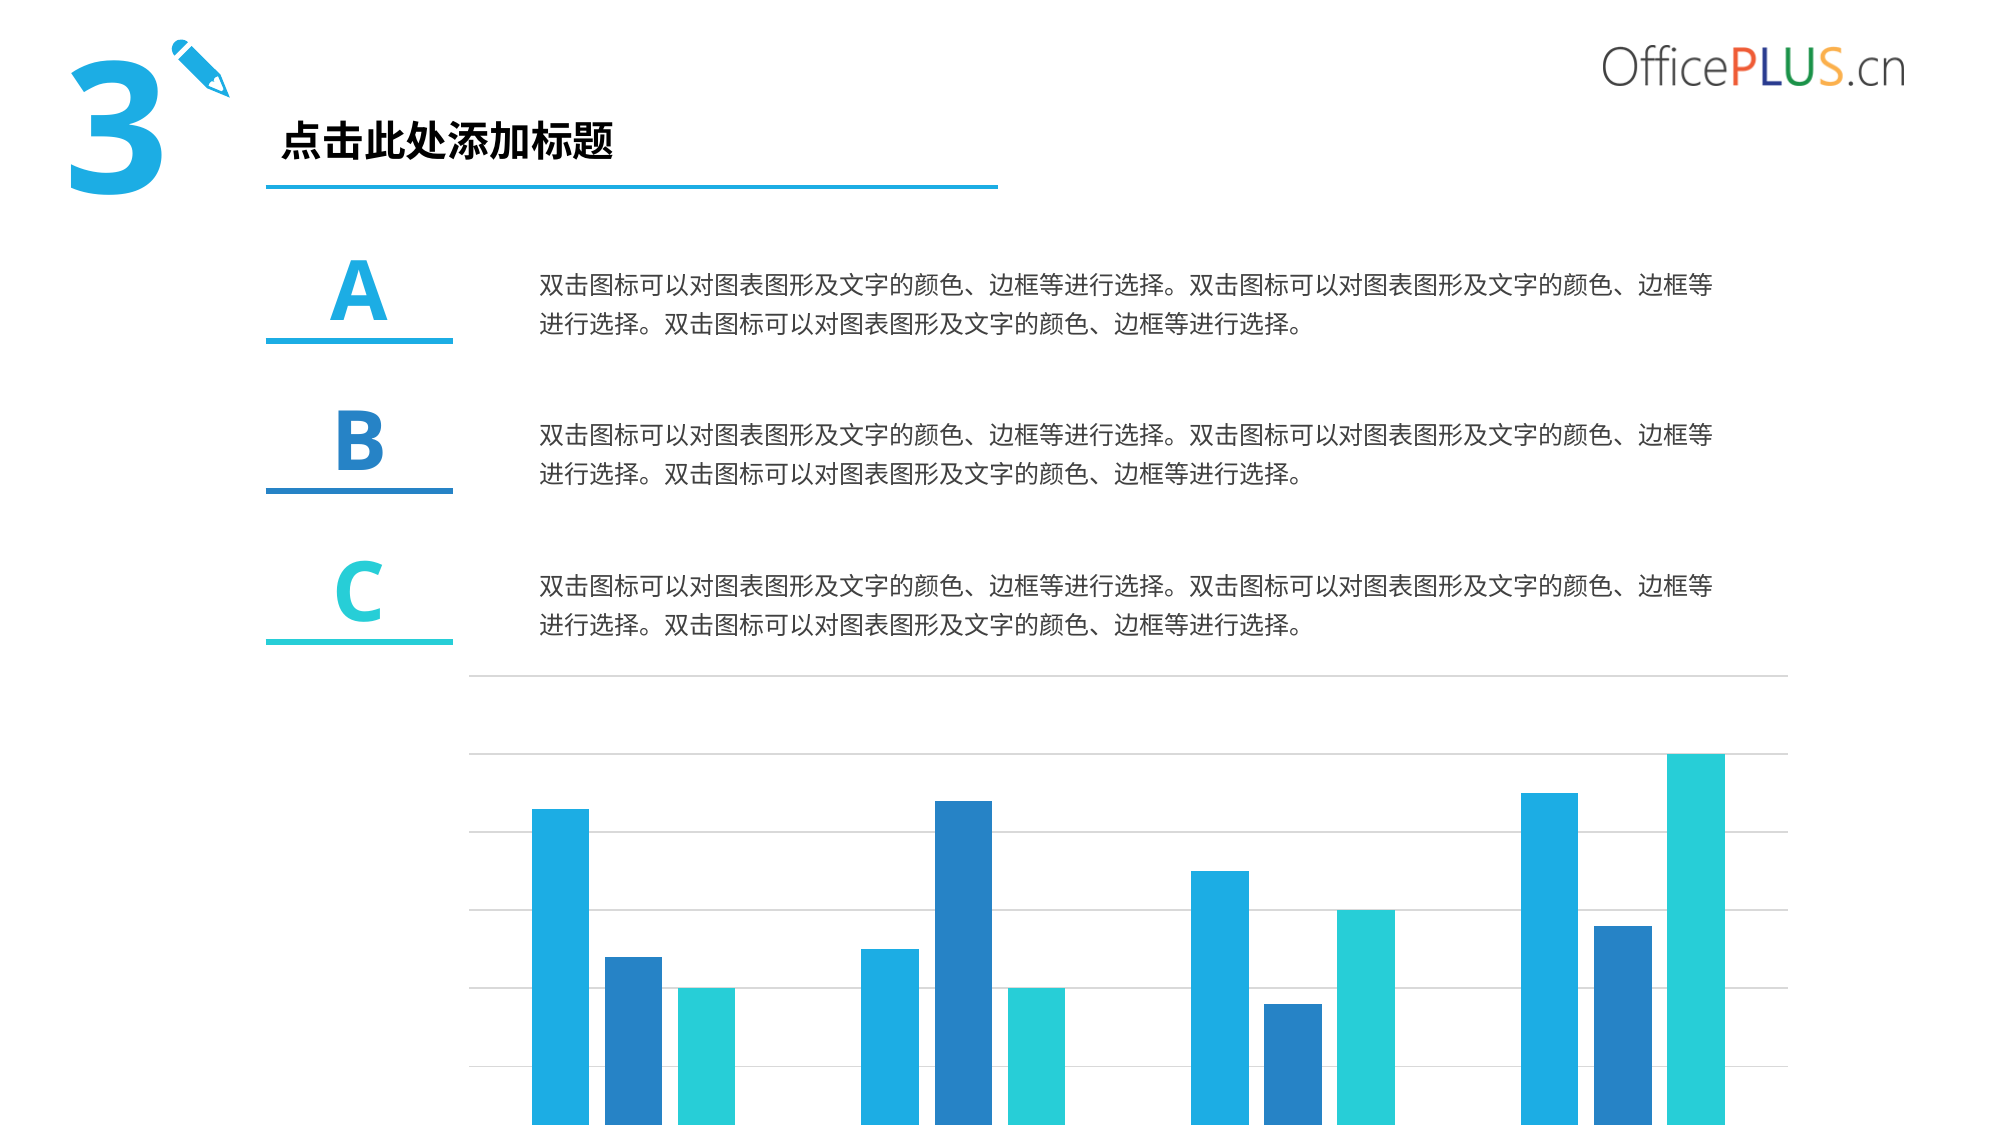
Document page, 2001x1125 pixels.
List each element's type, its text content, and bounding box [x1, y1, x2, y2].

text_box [265, 229, 1748, 348]
list 点击此处添加标题 [265, 99, 999, 188]
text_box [265, 379, 1748, 498]
chart [441, 666, 1816, 1125]
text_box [265, 530, 1748, 648]
list 3 [48, 39, 195, 231]
picture [1603, 45, 1904, 86]
